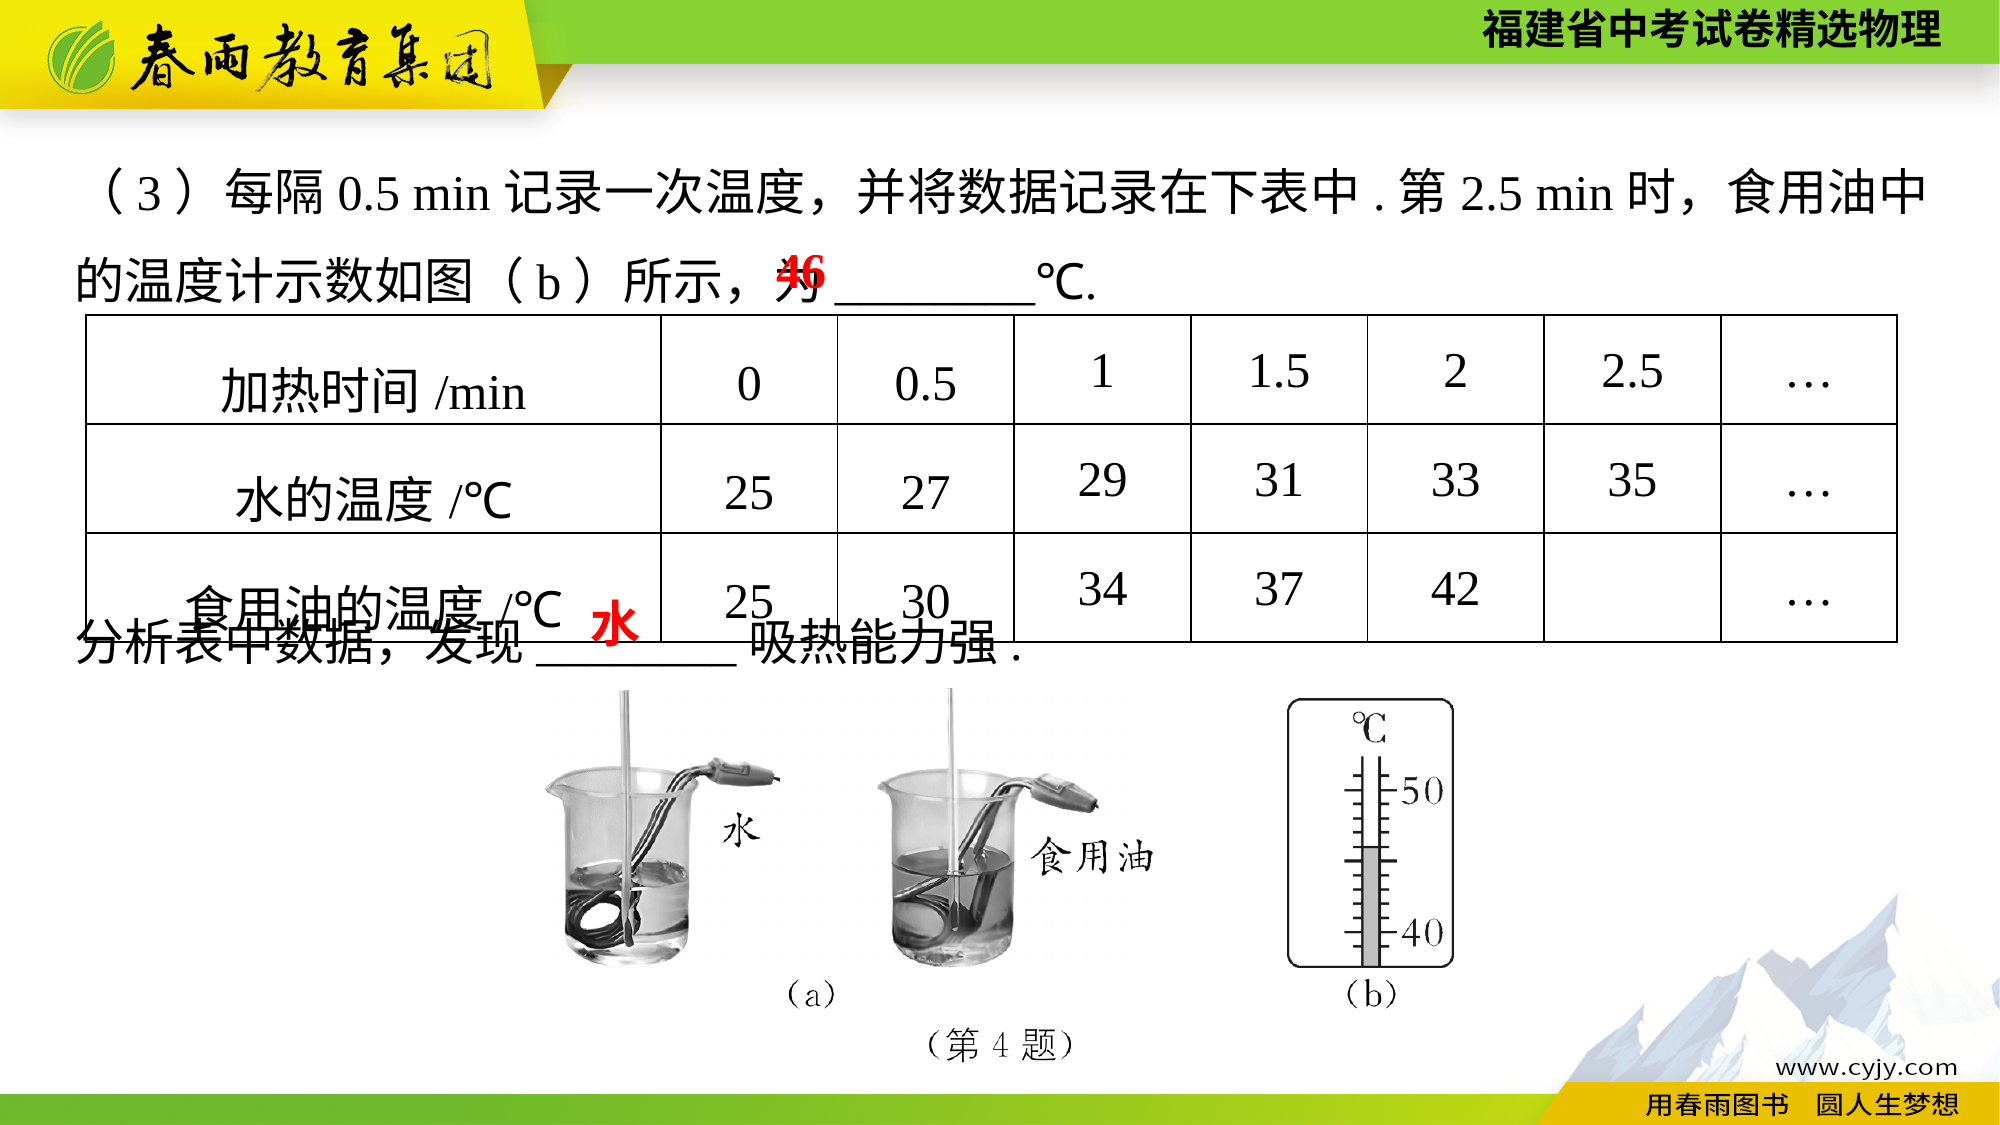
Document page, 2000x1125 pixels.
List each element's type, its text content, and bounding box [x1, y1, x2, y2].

table_header 1 [1015, 316, 1190, 423]
text_box 水 [575, 584, 655, 660]
table_cell 35 [1545, 425, 1720, 532]
table_cell … [1722, 425, 1896, 532]
picture [0, 0, 2000, 1125]
table_cell 25 [662, 425, 837, 532]
list （3）每隔0.5 min记录一次温度，并将数据记录在下表中.第2.5 min时，食用油中的温度计示数如图（b）所示，为________℃. 分析表中数据，发现________吸热能力强. [59, 122, 1944, 736]
table_header 0.5 [838, 316, 1013, 423]
table_cell [1545, 534, 1720, 641]
table_cell 30 [838, 534, 1013, 641]
table_header 0 [662, 316, 837, 423]
table_cell … [1722, 534, 1896, 641]
table_cell 水的温度/℃ [87, 425, 660, 532]
table_cell 25 [662, 534, 837, 641]
table_cell 27 [838, 425, 1013, 532]
table_cell 42 [1368, 534, 1543, 641]
table_cell 37 [1192, 534, 1367, 641]
table_cell 34 [1015, 534, 1190, 641]
table_cell 33 [1368, 425, 1543, 532]
text_box 46 [761, 231, 842, 306]
table_header … [1722, 316, 1896, 423]
table_header 加热时间/min [87, 316, 660, 423]
table_cell 31 [1192, 425, 1367, 532]
table_cell 29 [1015, 425, 1190, 532]
table_header 1.5 [1192, 316, 1367, 423]
table_cell 食用油的温度/℃ [87, 534, 660, 641]
table_header 2 [1368, 316, 1543, 423]
table_header 2.5 [1545, 316, 1720, 423]
